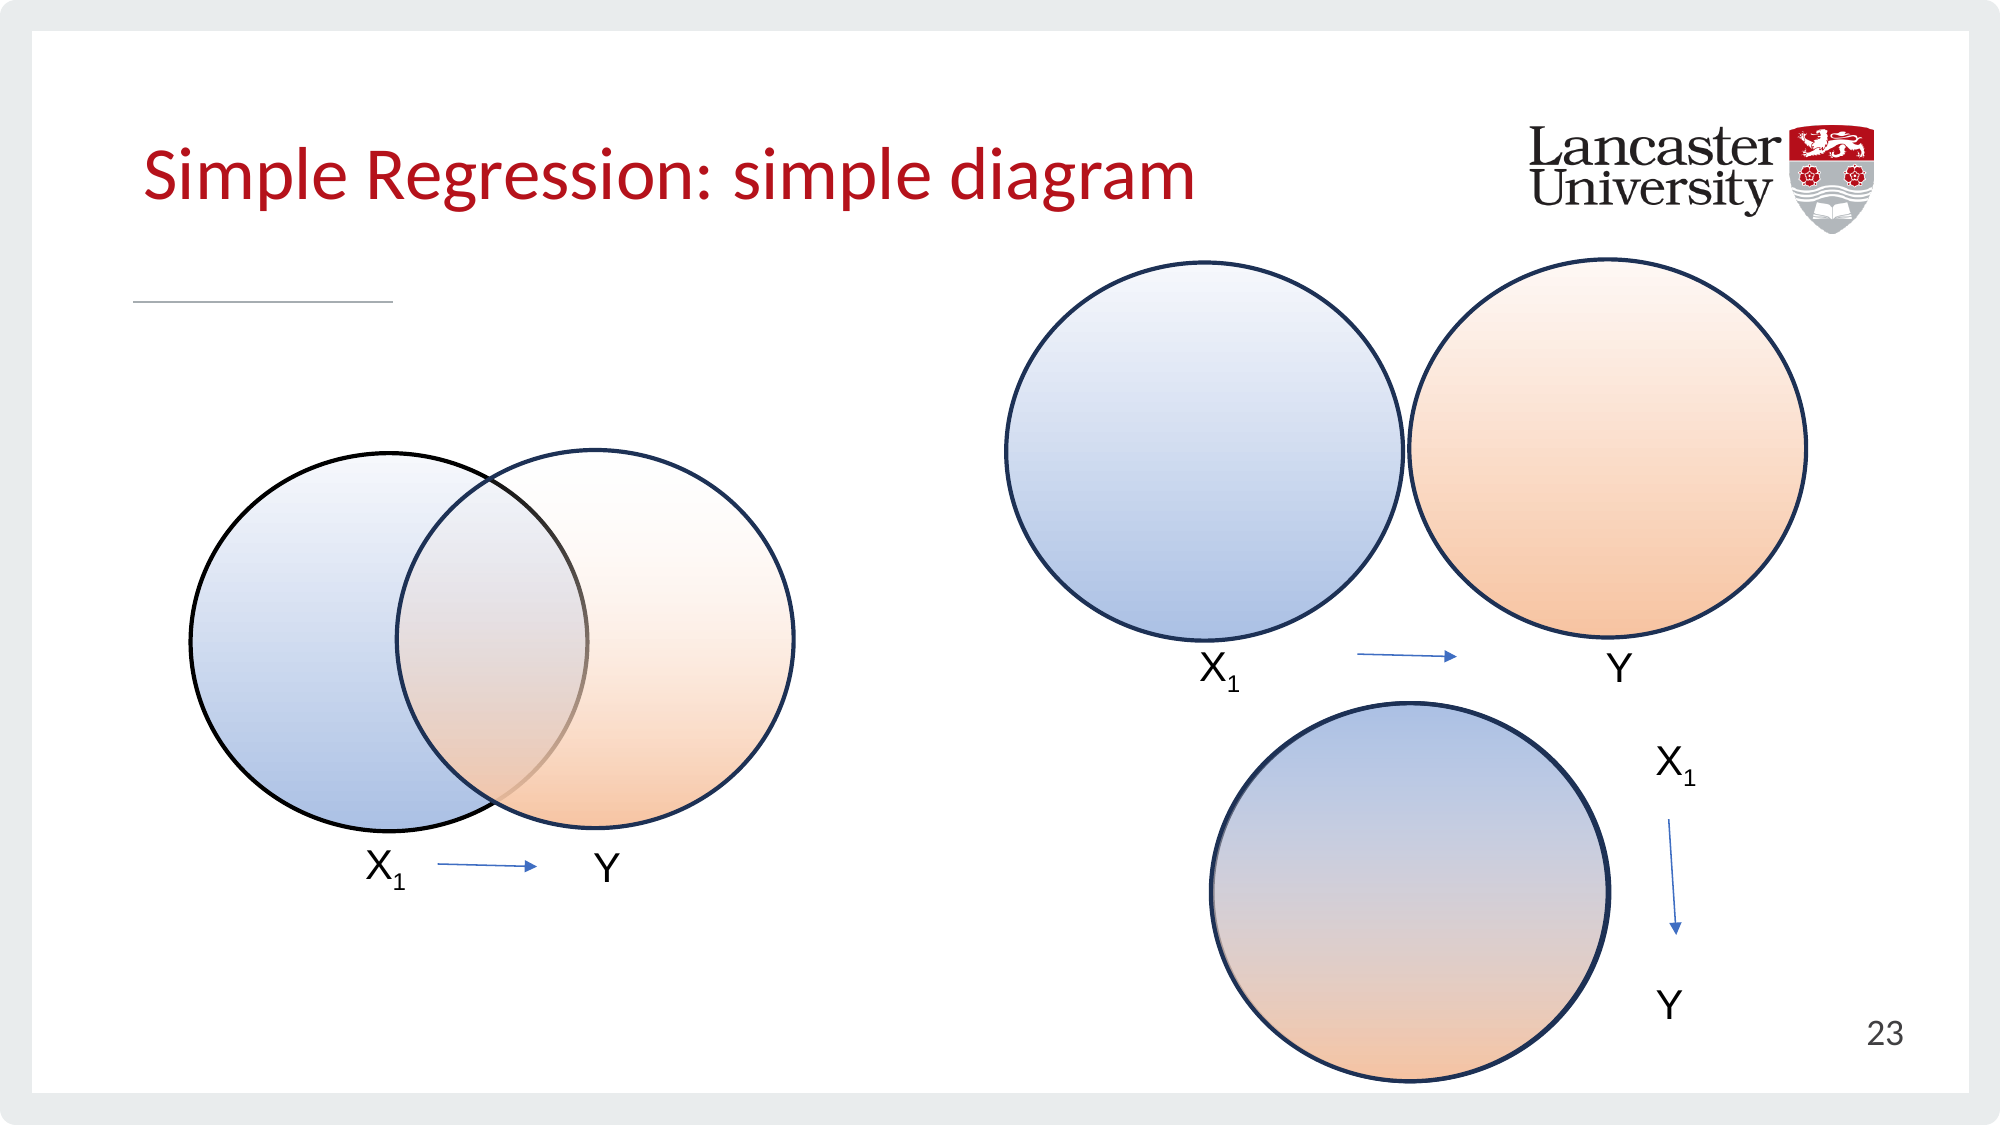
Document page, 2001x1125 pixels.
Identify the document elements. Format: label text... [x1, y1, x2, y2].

title Simple Regression: simple diagram [128, 78, 1448, 279]
slide_number 23 [1507, 1001, 1919, 1061]
text_box X1 [1184, 650, 1297, 705]
text_box [394, 447, 796, 831]
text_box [1668, 818, 1677, 936]
text_box Y [578, 832, 691, 898]
text_box X1 [349, 830, 576, 903]
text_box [437, 863, 538, 867]
text_box [1208, 701, 1610, 1084]
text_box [1357, 653, 1458, 657]
text_box [188, 451, 495, 830]
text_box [1005, 259, 1807, 641]
text_box Y [1640, 970, 1754, 1036]
text_box Y [1590, 650, 1704, 698]
text_box X1 [1640, 726, 1754, 799]
